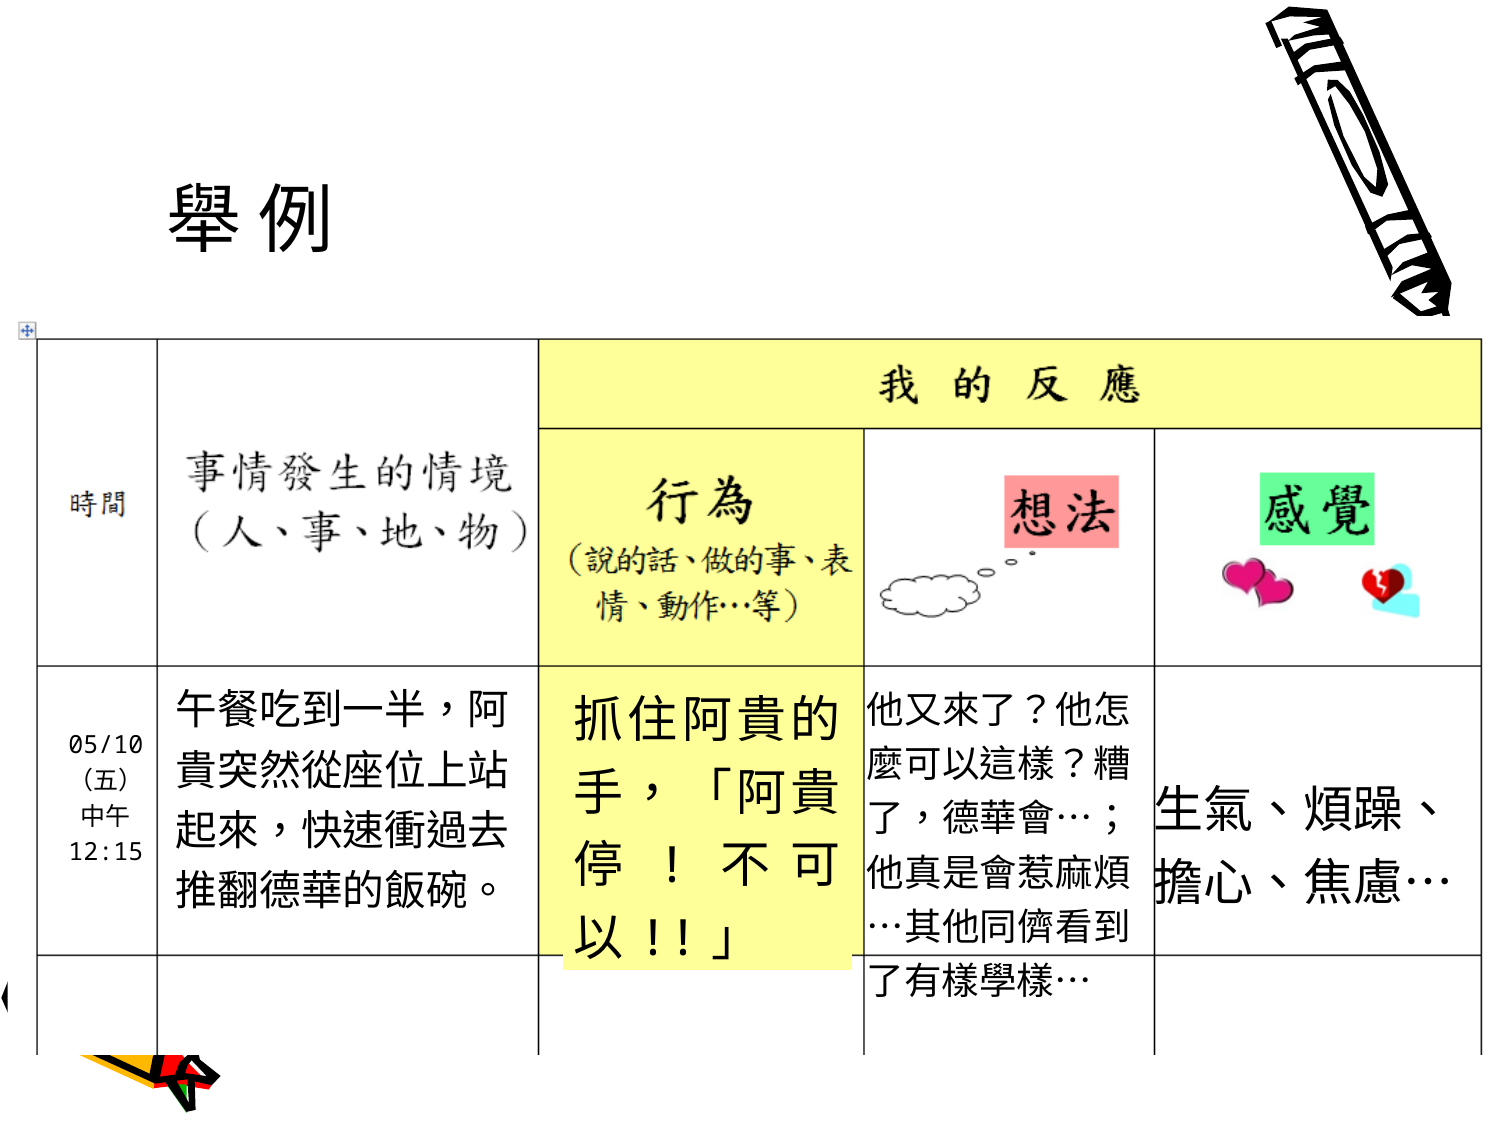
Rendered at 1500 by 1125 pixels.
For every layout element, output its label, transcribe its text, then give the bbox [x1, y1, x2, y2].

text_box 舉 例 [152, 163, 349, 269]
picture [7, 316, 1500, 1055]
